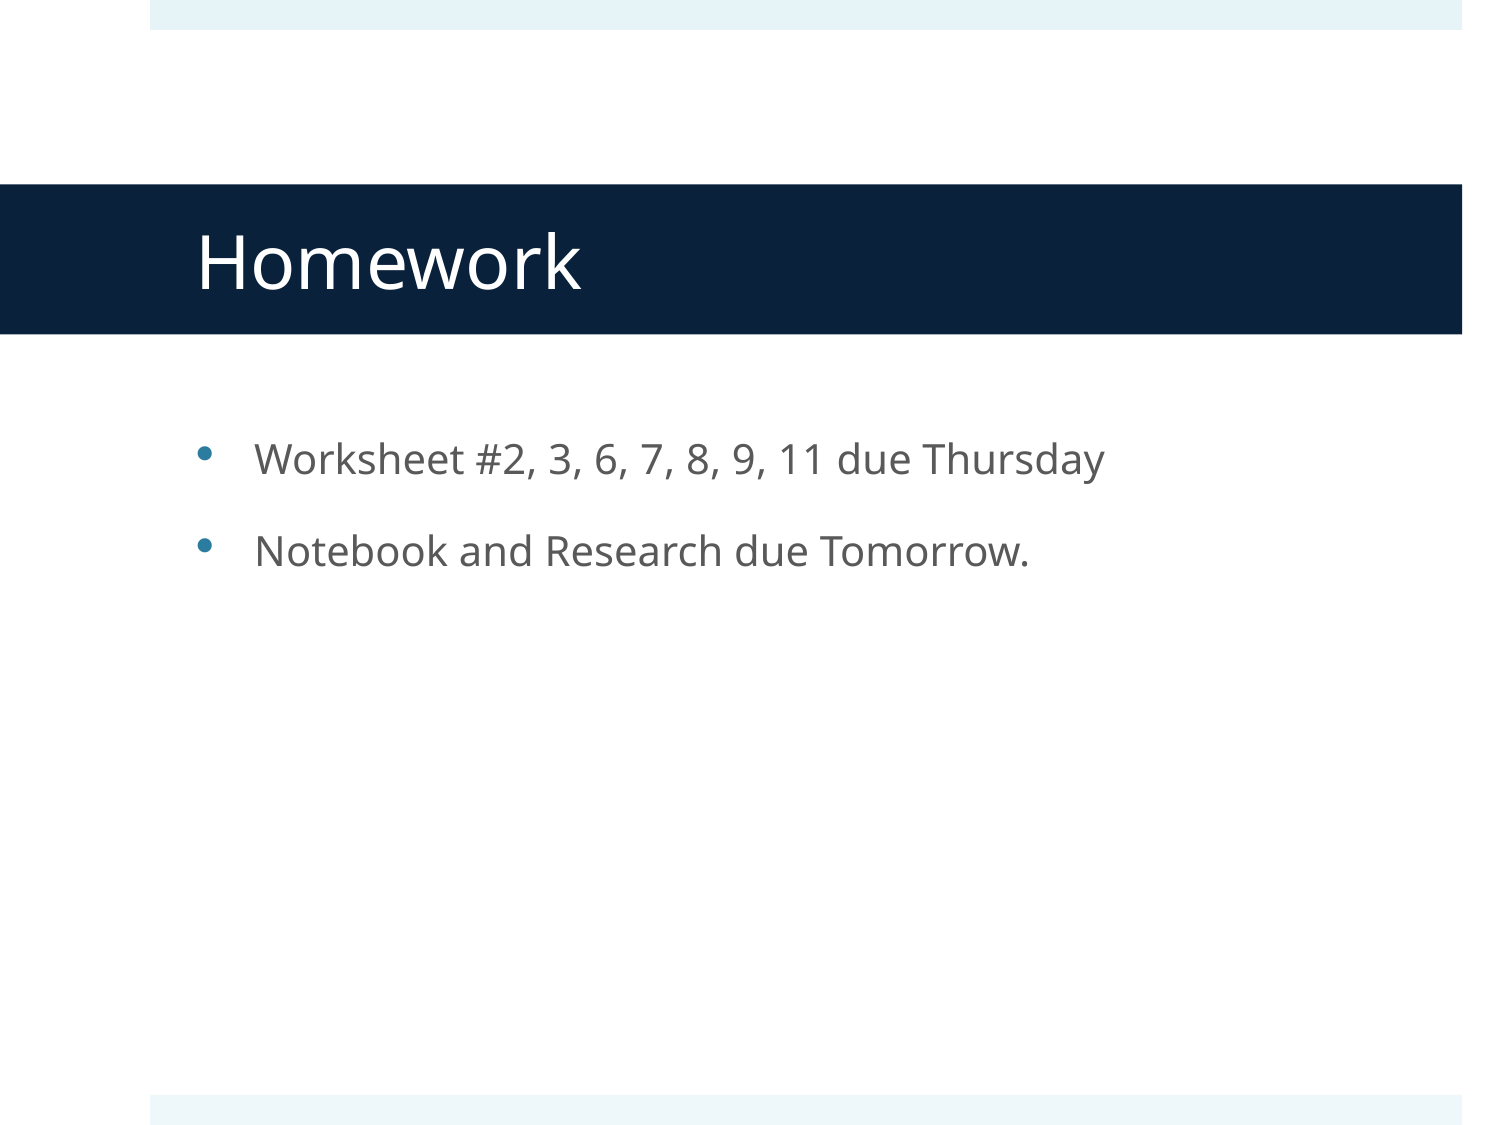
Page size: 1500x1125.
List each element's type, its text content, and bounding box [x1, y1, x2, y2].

title Homework [0, 184, 1463, 335]
list Worksheet #2, 3, 6, 7, 8, 9, 11 due Thursday Notebook and Research due Tomorrow. [182, 425, 1432, 1028]
